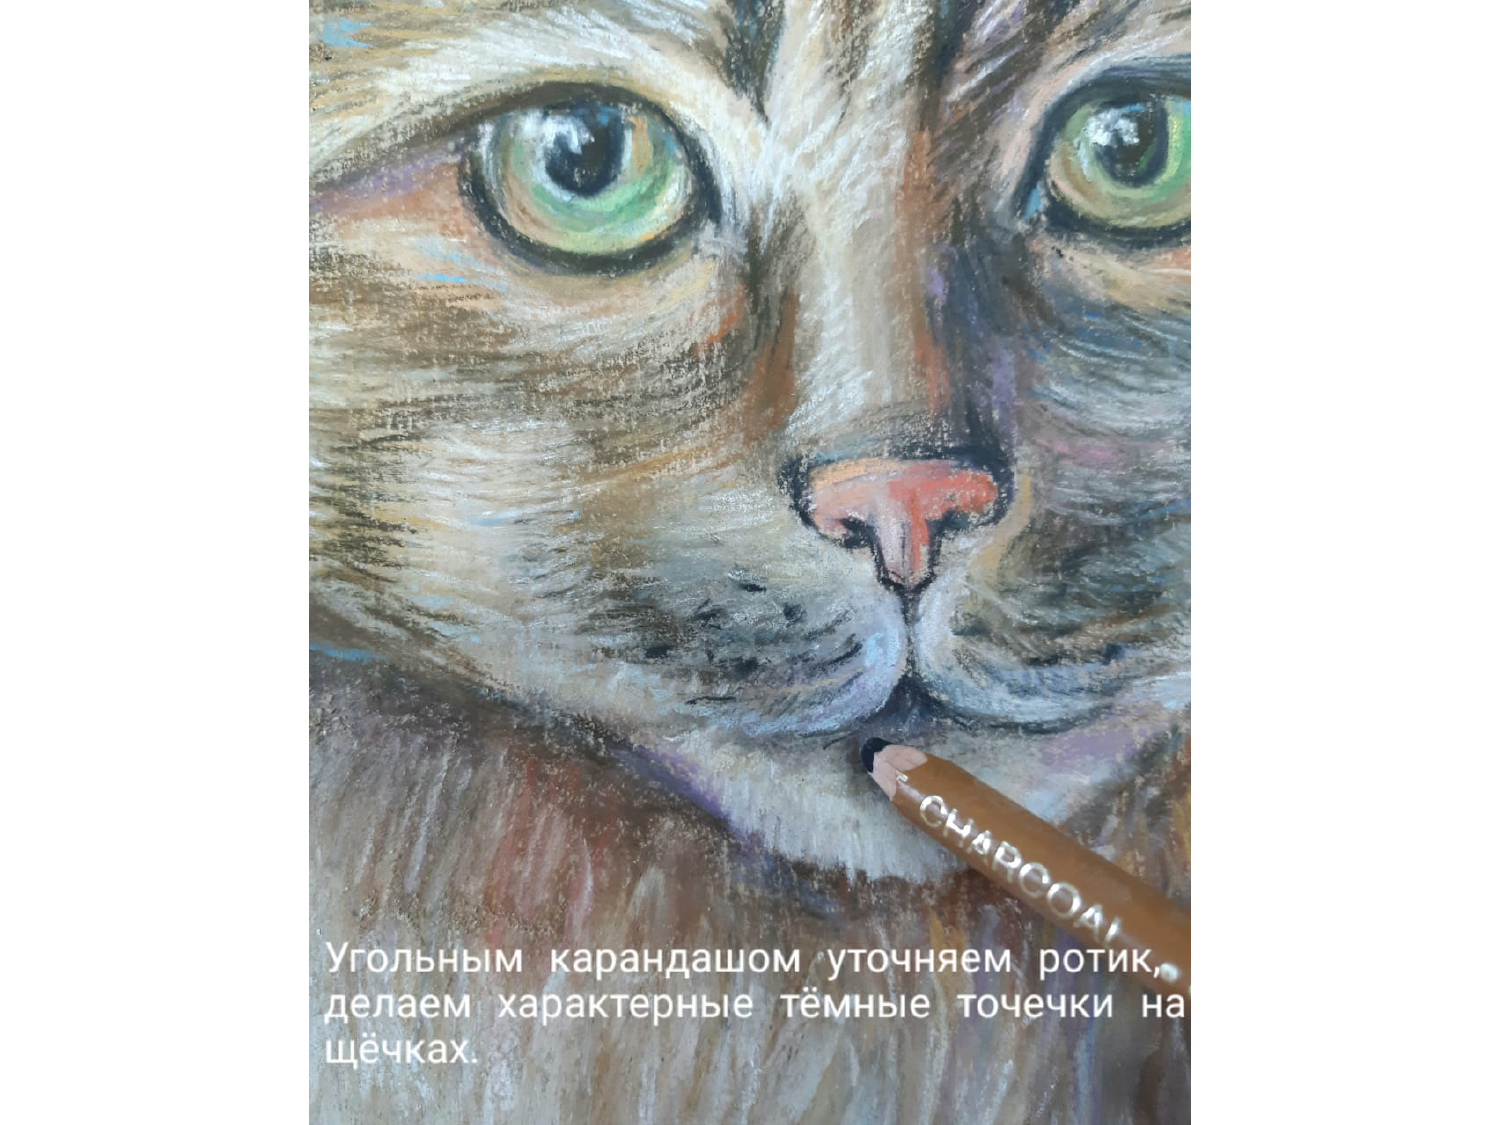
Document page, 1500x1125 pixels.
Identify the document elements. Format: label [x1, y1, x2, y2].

picture [309, 0, 1191, 1125]
